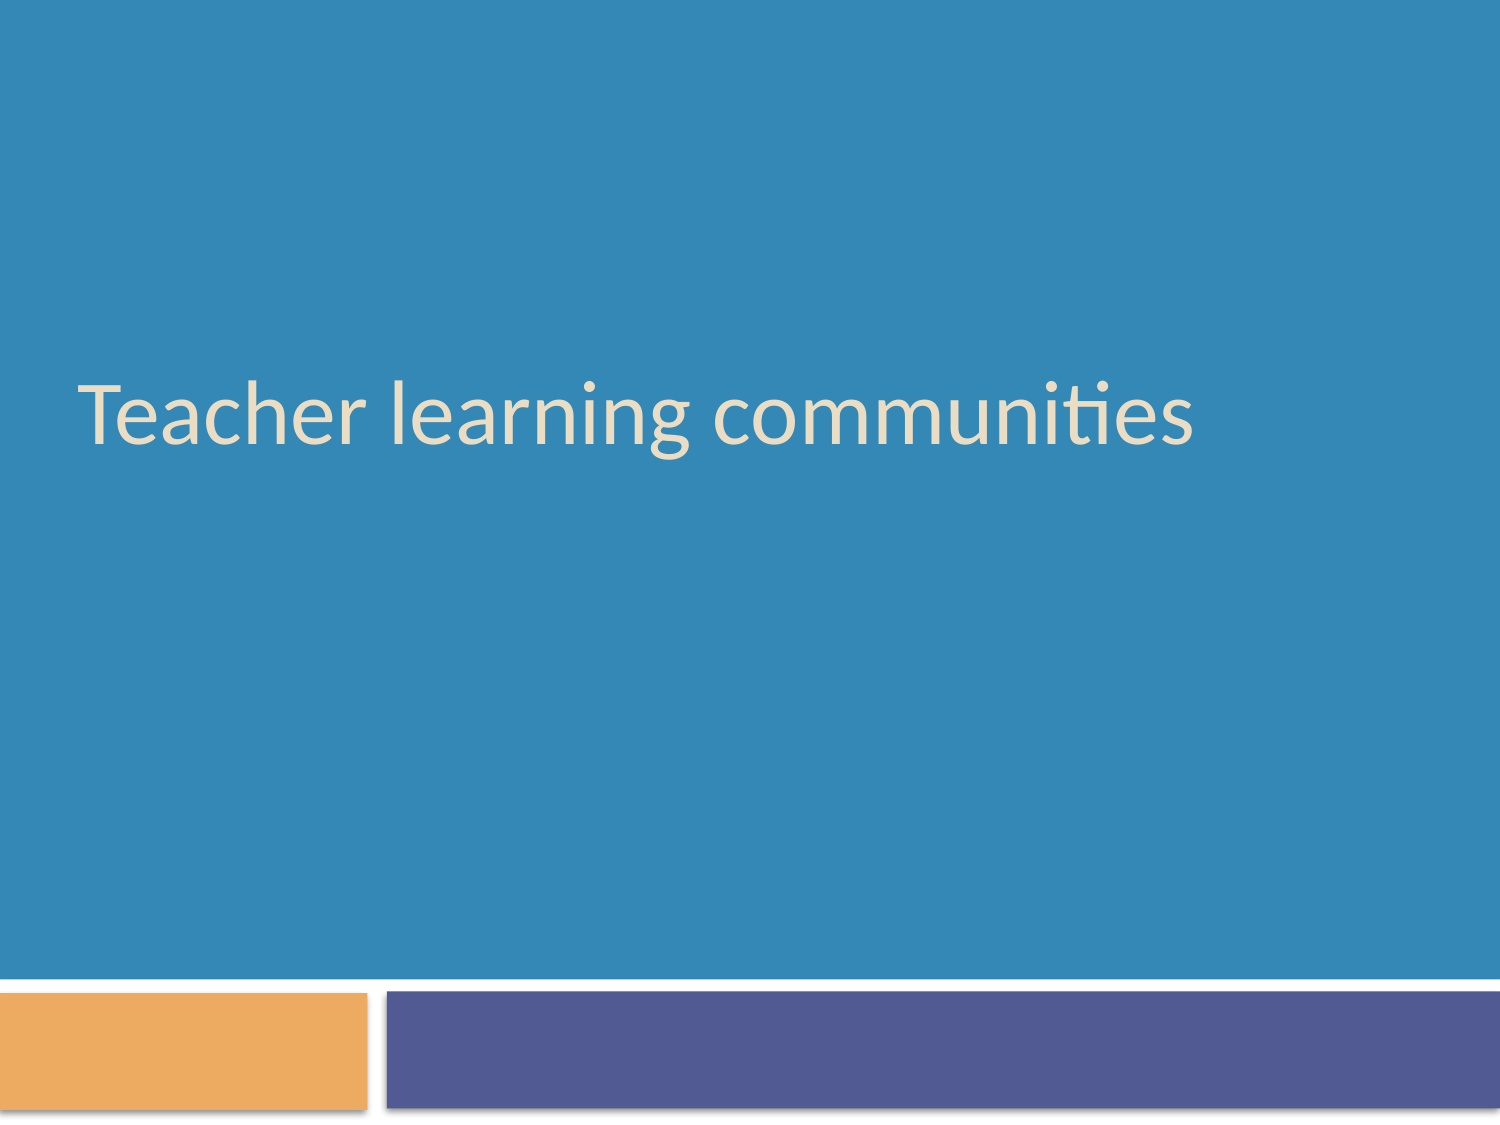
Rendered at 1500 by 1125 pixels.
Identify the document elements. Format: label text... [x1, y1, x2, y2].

title Teacher learning communities [62, 97, 1446, 718]
